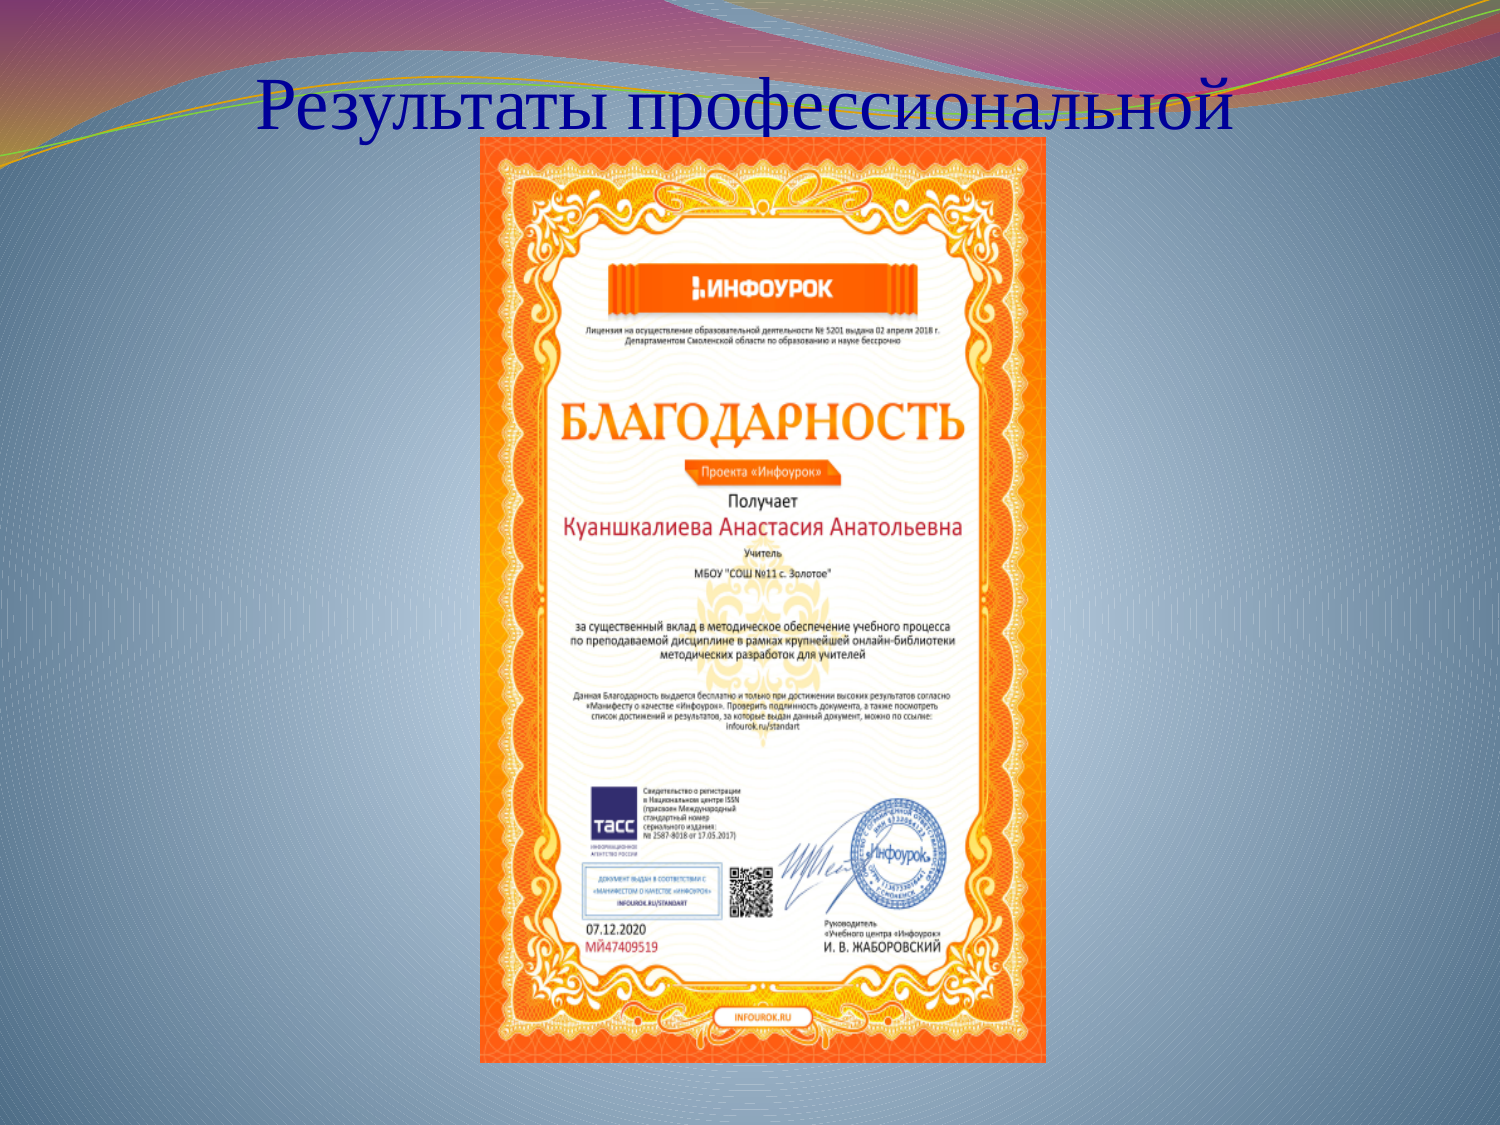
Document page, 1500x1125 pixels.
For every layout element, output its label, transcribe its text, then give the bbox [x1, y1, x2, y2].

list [480, 136, 1046, 1063]
title Результаты профессиональной деятельности. [70, 46, 1421, 235]
